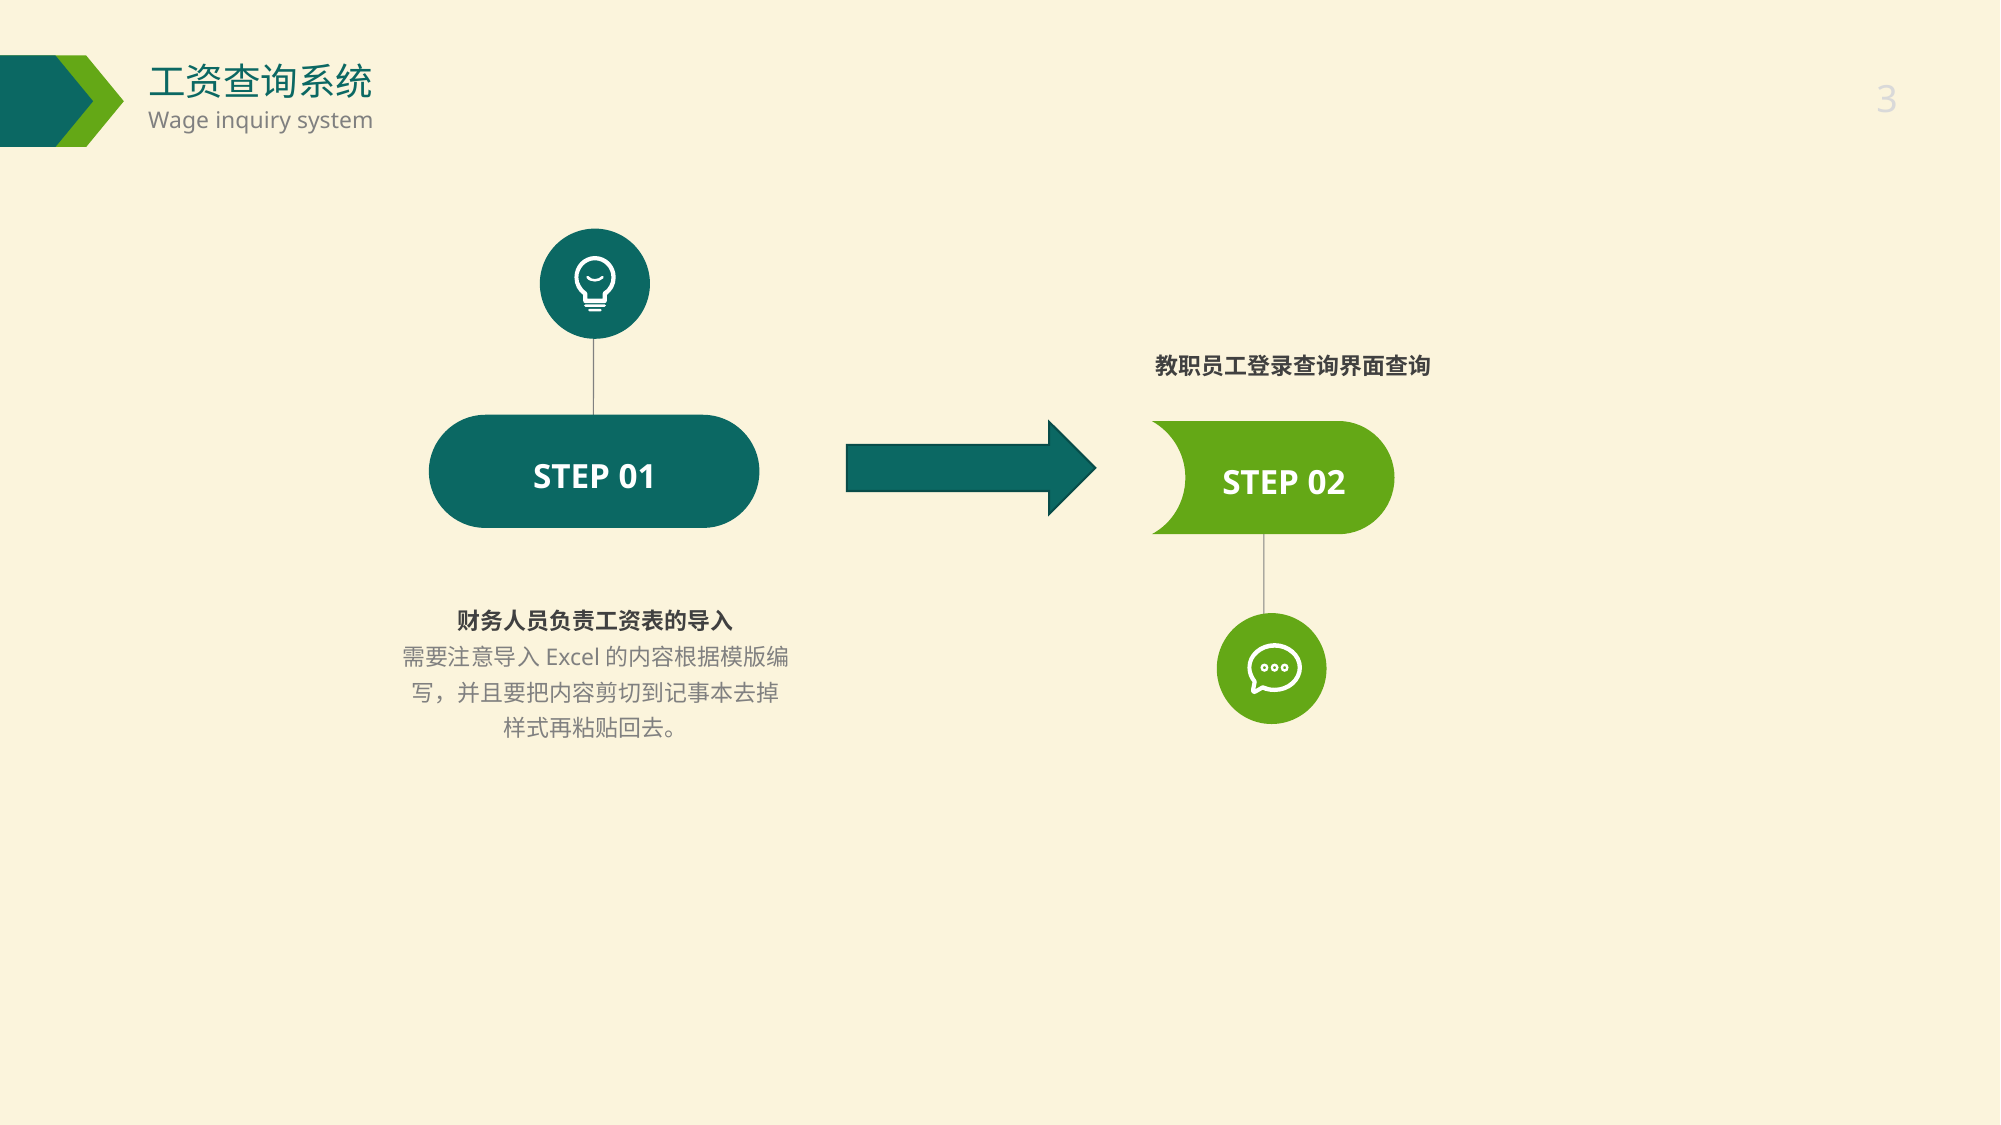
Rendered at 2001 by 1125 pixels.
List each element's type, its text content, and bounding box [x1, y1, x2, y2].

list 工资查询系统 [133, 55, 1427, 101]
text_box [386, 228, 1537, 751]
list Wage inquiry system [133, 101, 1427, 152]
